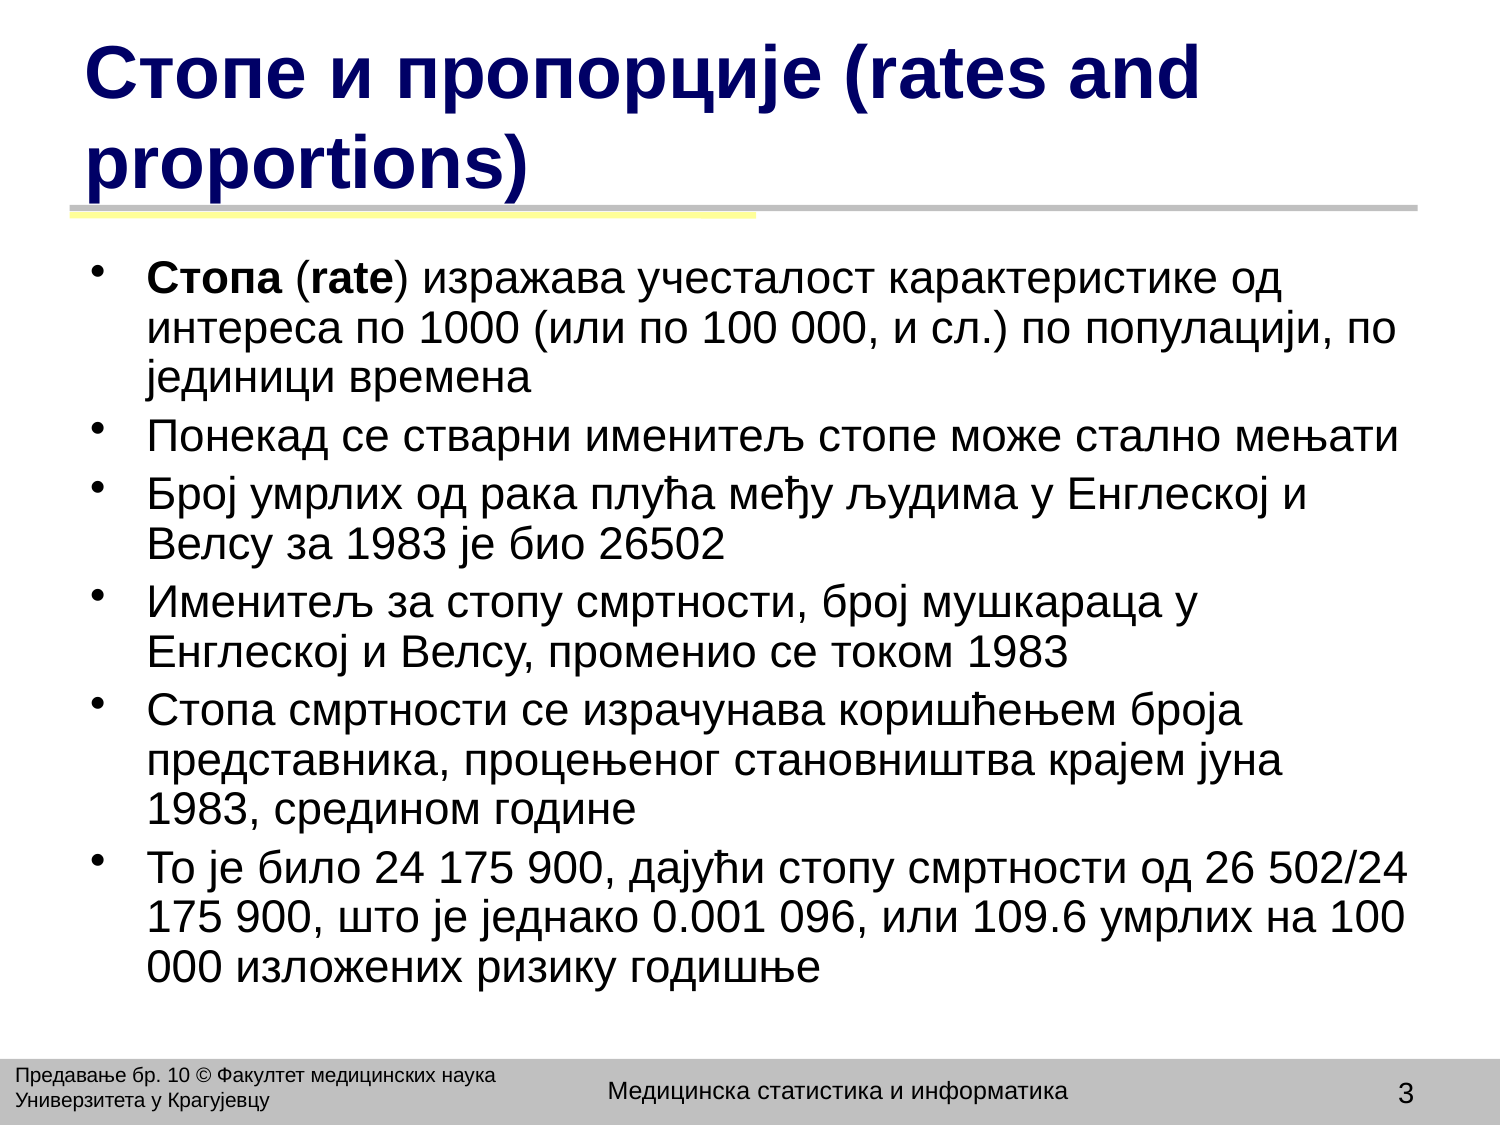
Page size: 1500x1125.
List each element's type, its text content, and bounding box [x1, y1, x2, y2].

list Стопа (rate) изражава учесталост карактеристике од интереса по 1000 (или по 100 000, и сл.) по популацији, по јединици времена Понекад се стварни именитељ стопе може стално мењати Број умрлих од рака плућа међу људима у Енглеској и Велсу за 1983 је био 26502 Именитељ за стопу смртности, број мушкараца у Енглеској и Велсу, променио се током 1983 Стопа смртности се израчунава коришћењем броја представника, процењеног становништва крајем јуна 1983, средином године То је било 24 175 900, дајући стопу смртности од 26 502/24 175 900, што је једнако 0.001 096, или 109.6 умрлих на 100 000 изложених ризику годишње [74, 246, 1426, 1023]
slide_number Предавање бр. 10 © Факултет медицинских наука Универзитета у Крагујевцу [0, 1053, 626, 1108]
title Стопе и пропорције (rates and proportions) [69, 19, 1426, 208]
slide_number 3 [1175, 1066, 1430, 1125]
footer Медицинска статистика и информатика [512, 1066, 1165, 1125]
